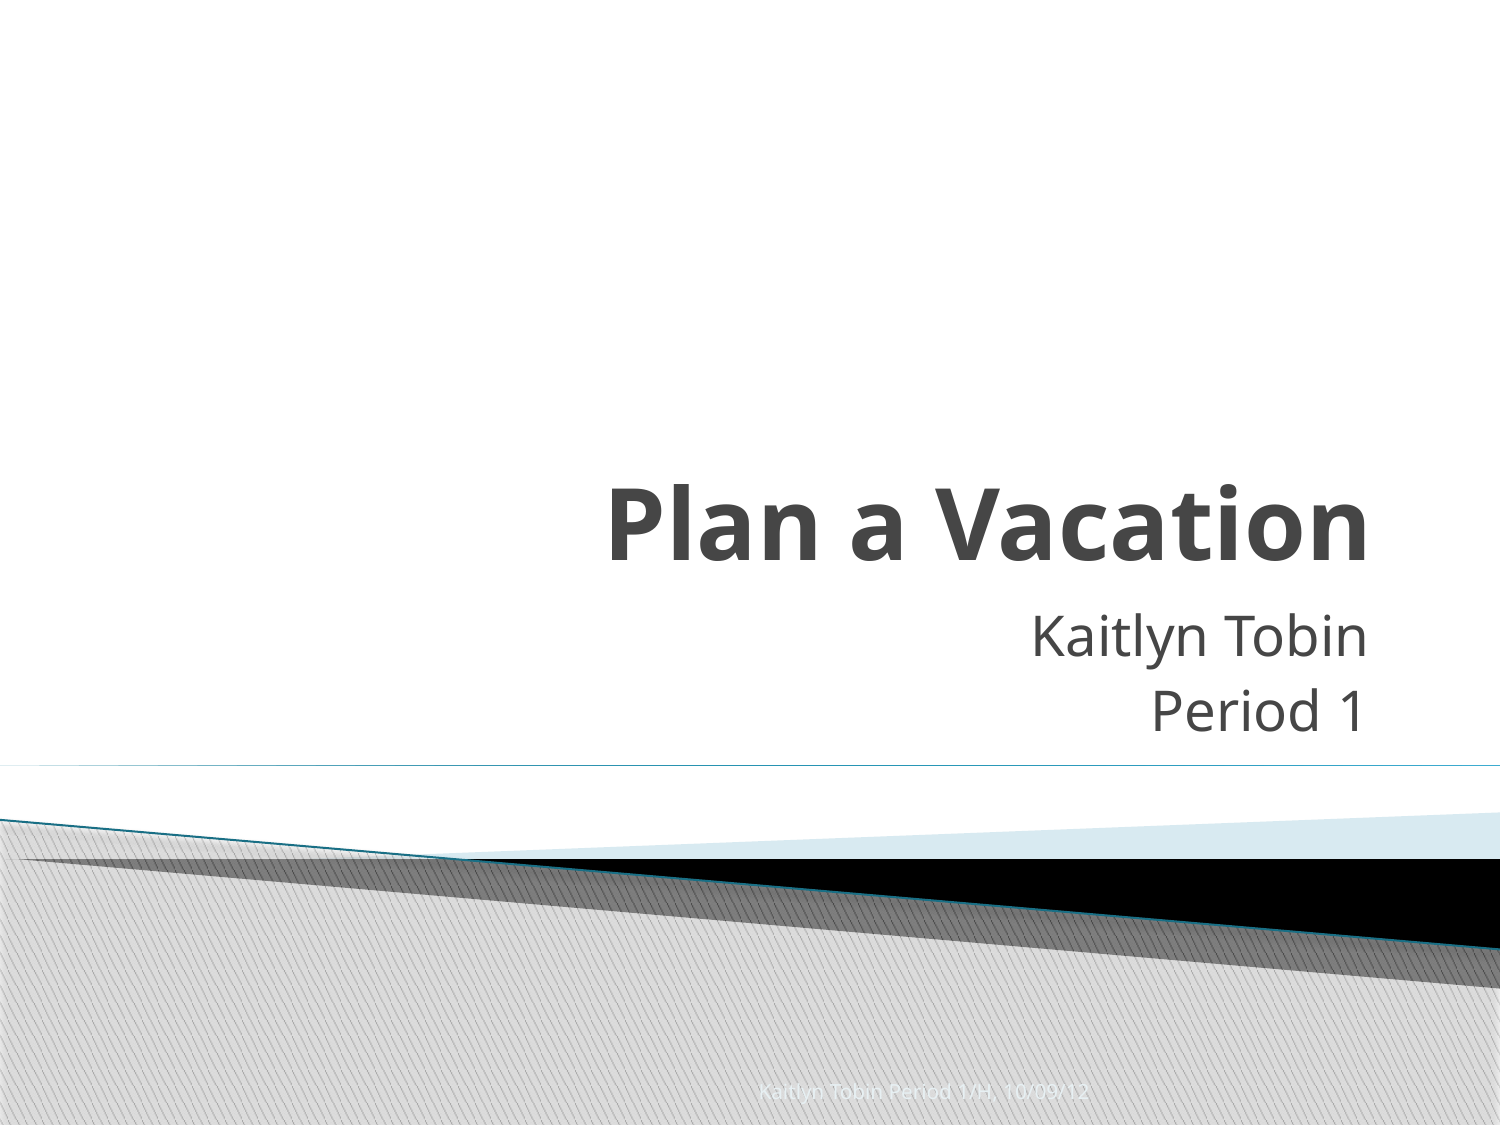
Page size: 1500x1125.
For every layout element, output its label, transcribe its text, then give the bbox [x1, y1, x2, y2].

title Plan a Vacation [112, 287, 1388, 588]
footer Kaitlyn Tobin Period 1/H, 10/09/12 [637, 1051, 1105, 1112]
picture [5, 859, 1500, 989]
subtitle Kaitlyn Tobin Period 1 [112, 592, 1388, 790]
